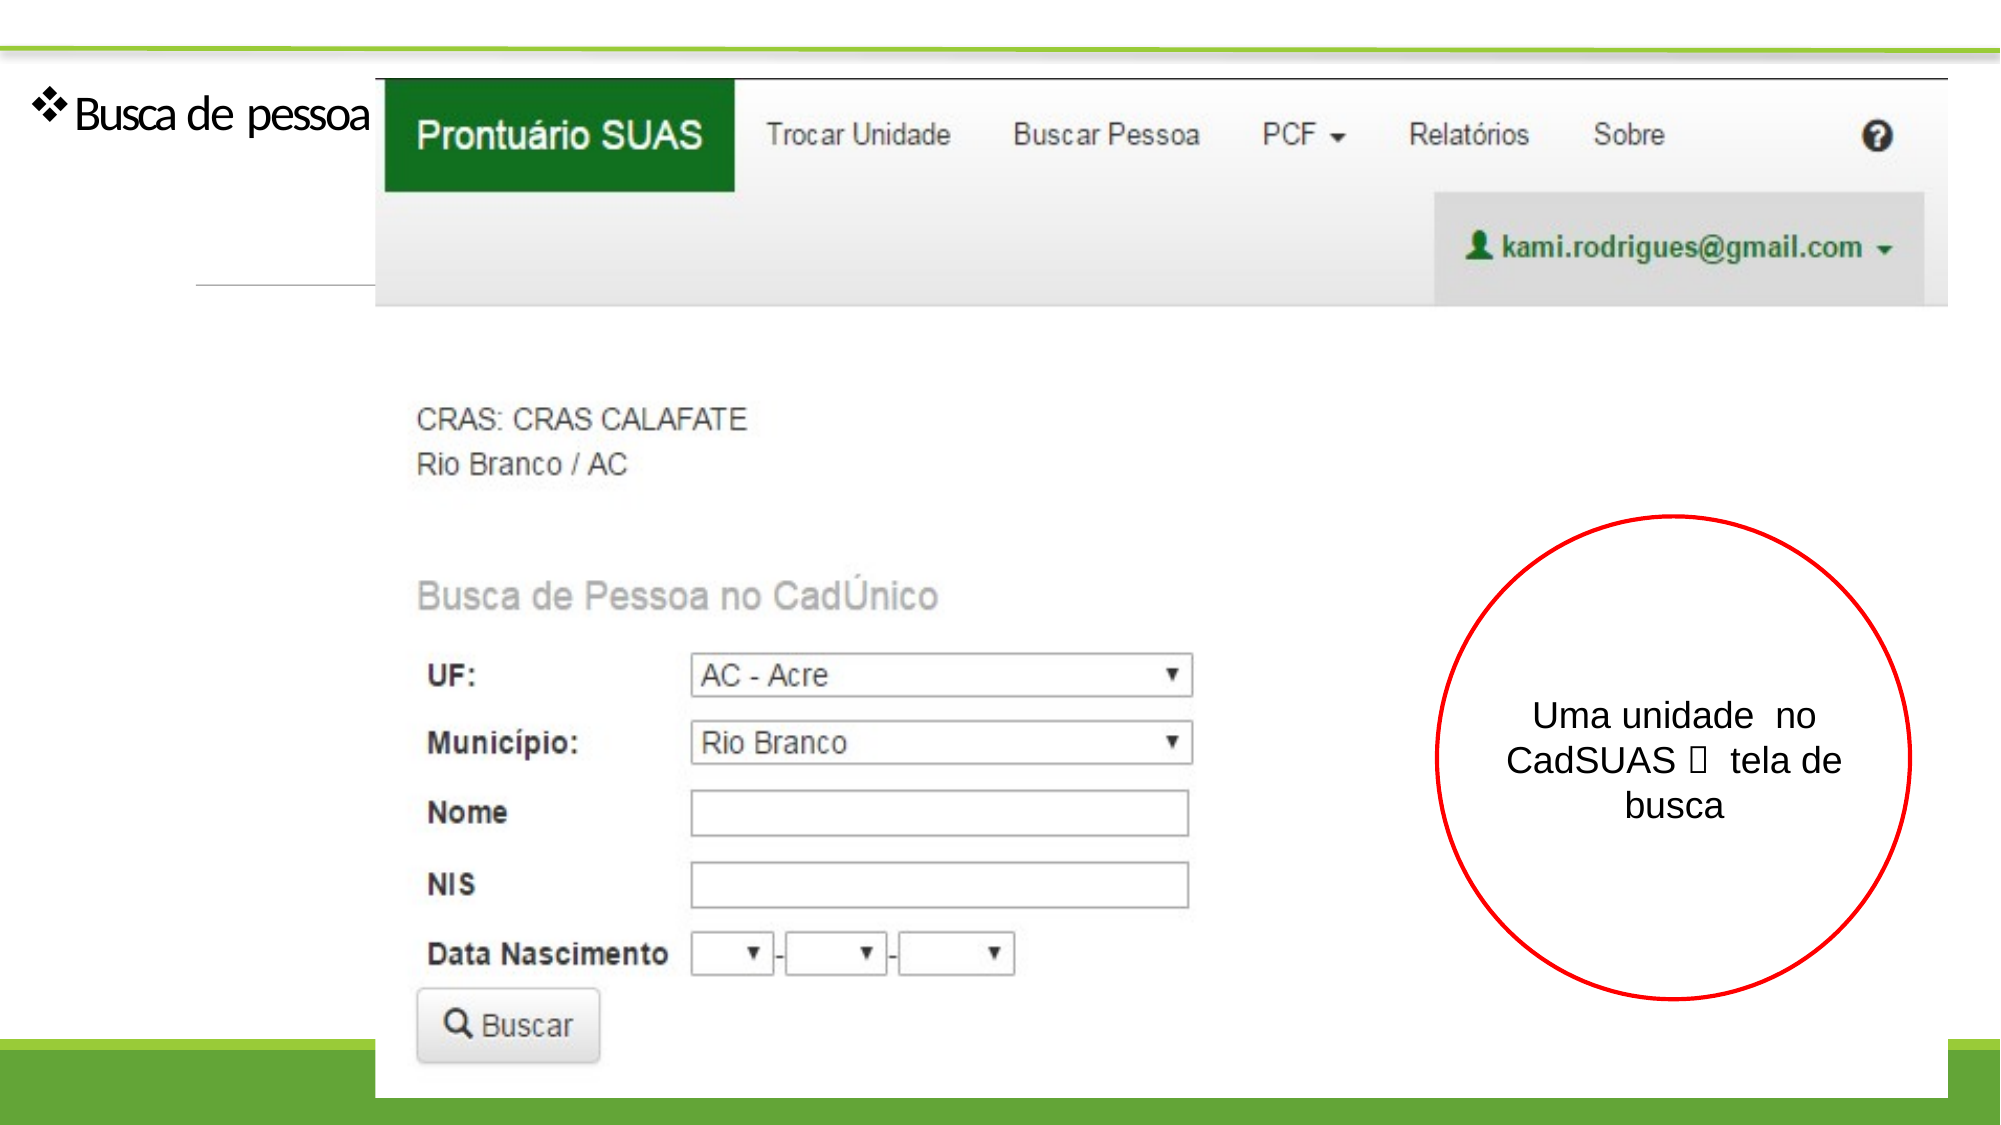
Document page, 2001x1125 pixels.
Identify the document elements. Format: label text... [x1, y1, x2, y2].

text_box [1436, 516, 1911, 1000]
text_box Busca de pessoa [25, 78, 375, 141]
text_box [375, 78, 1948, 1098]
text_box [0, 45, 2000, 54]
